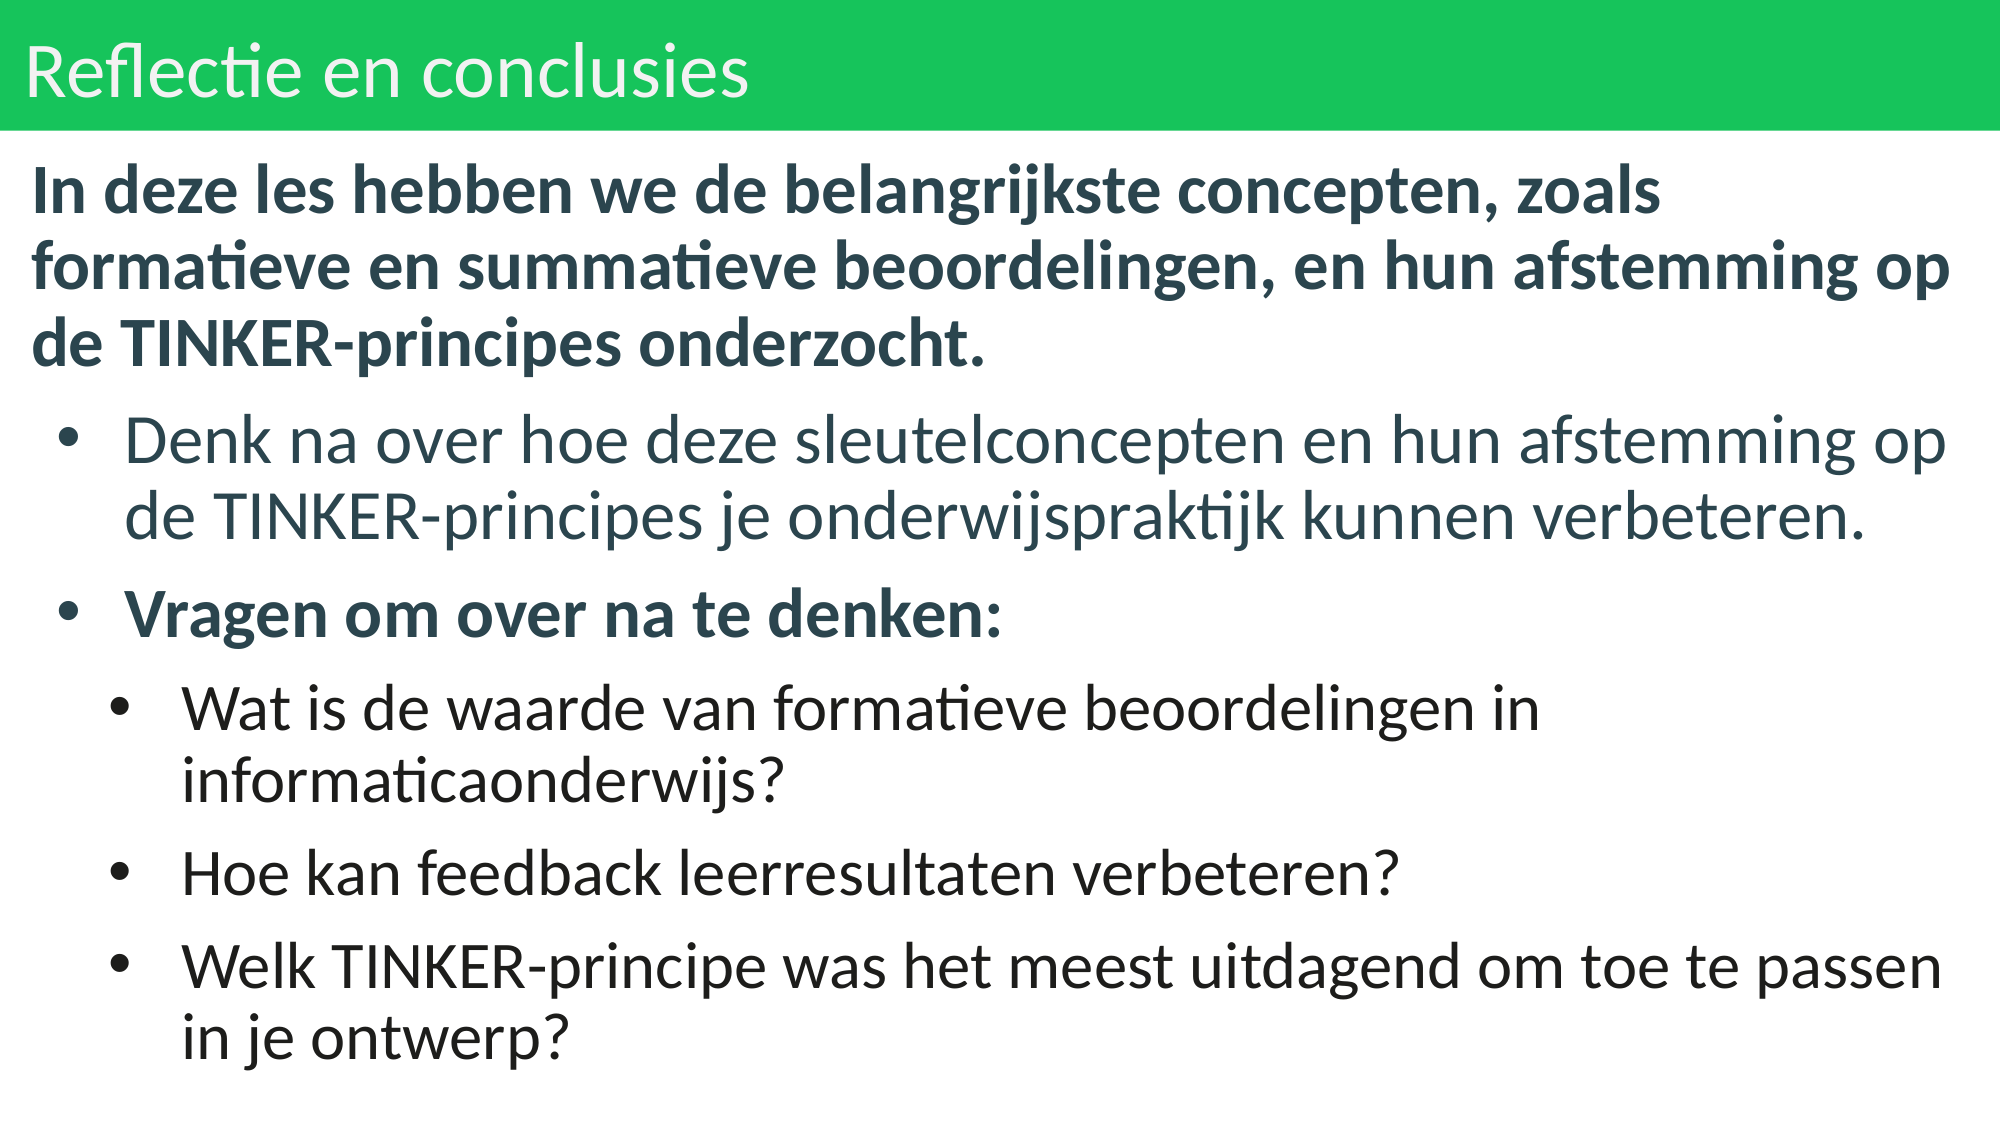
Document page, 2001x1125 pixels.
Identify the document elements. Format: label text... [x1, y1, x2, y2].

list In deze les hebben we de belangrijkste concepten, zoals formatieve en summatieve beoordelingen, en hun afstemming op de TINKER-principes onderzocht. Denk na over hoe deze sleutelconcepten en hun afstemming op de TINKER-principes je onderwijspraktijk kunnen verbeteren. Vragen om over na te denken: Wat is de waarde van formatieve beoordelingen in informaticaonderwijs? Hoe kan feedback leerresultaten verbeteren? Welk TINKER-principe was het meest uitdagend om toe te passen in je ontwerp? [16, 144, 1976, 1108]
title Reflectie en conclusies [16, 13, 1976, 131]
